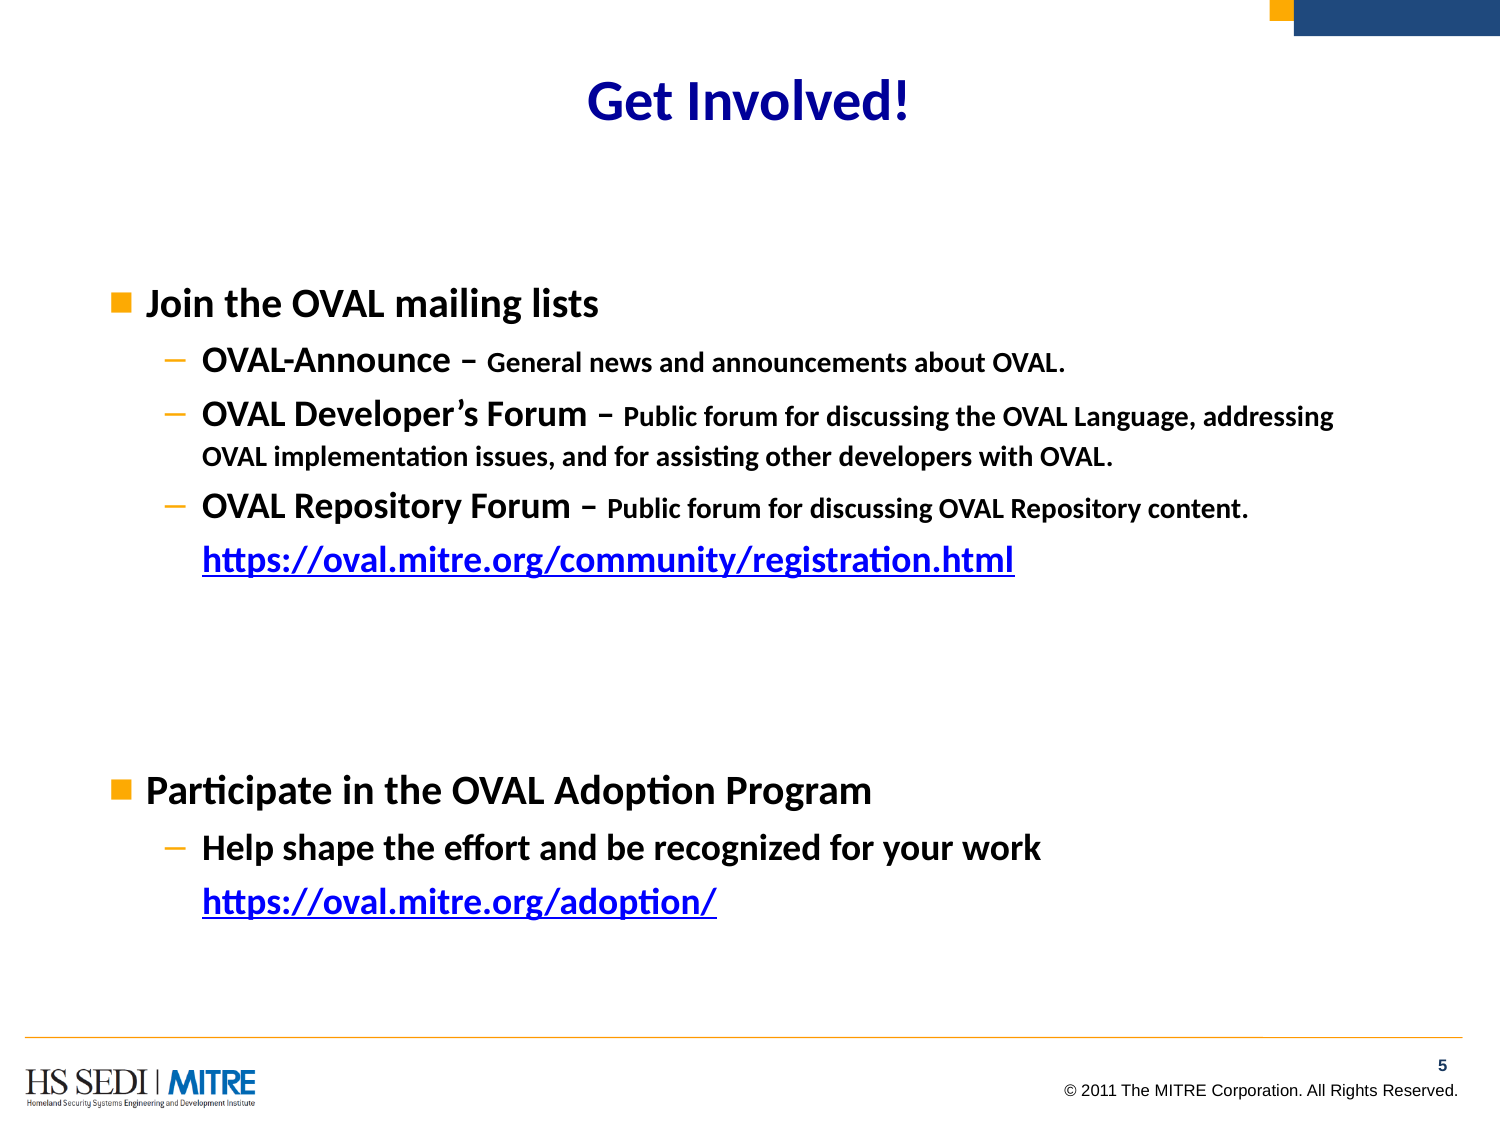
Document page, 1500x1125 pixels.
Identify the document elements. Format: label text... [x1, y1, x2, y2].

list Join the OVAL mailing lists OVAL-Announce – General news and announcements about OVAL. OVAL Developer’s Forum – Public forum for discussing the OVAL Language, addressing OVAL implementation issues, and for assisting other developers with OVAL. OVAL Repository Forum – Public forum for discussing OVAL Repository content. https://oval.mitre.org/community/registration.html Participate in the OVAL Adoption Program Help shape the effort and be recognized for your work https://oval.mitre.org/adoption/ [93, 218, 1357, 1004]
title Get Involved! [43, 62, 1457, 151]
slide_number 4 [1374, 1049, 1463, 1076]
picture [20, 1058, 271, 1122]
